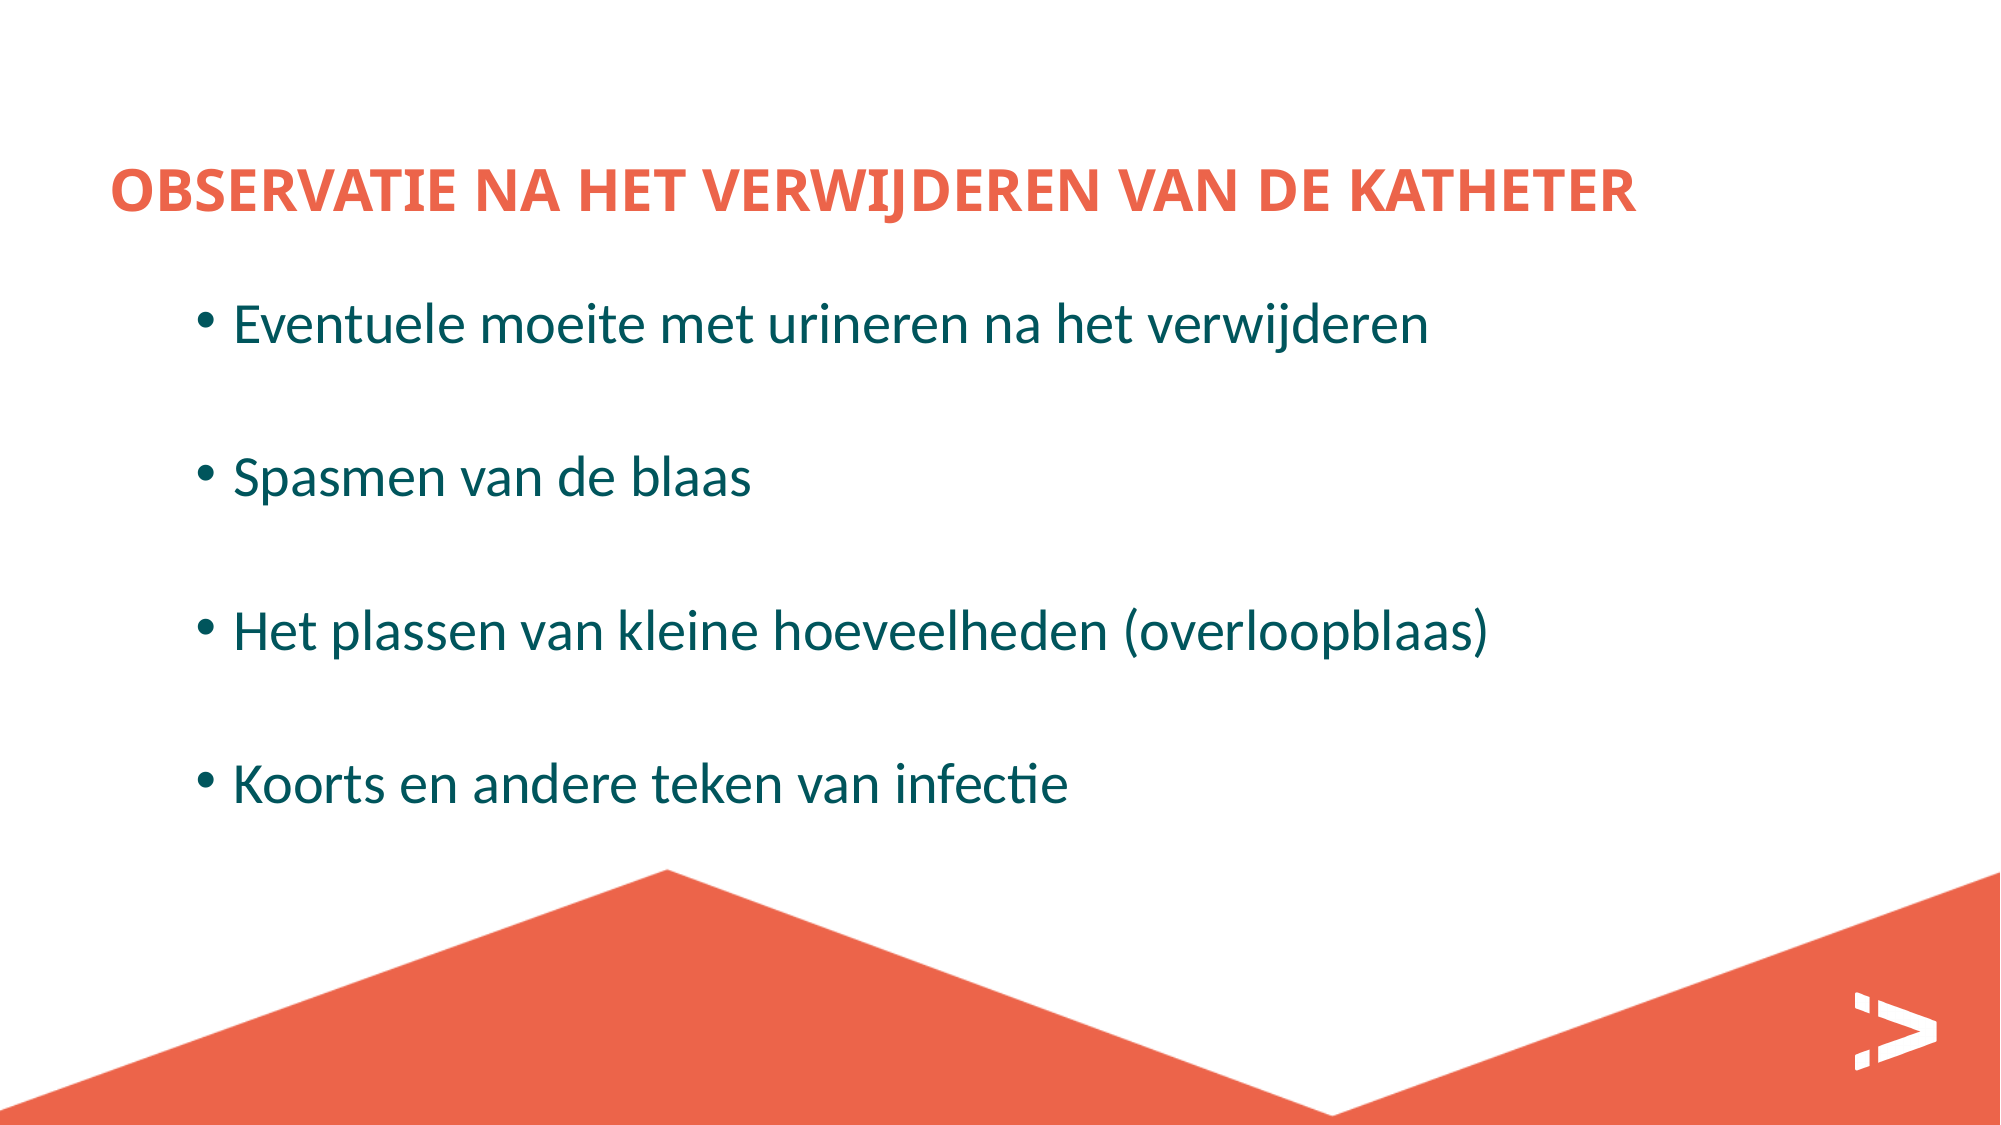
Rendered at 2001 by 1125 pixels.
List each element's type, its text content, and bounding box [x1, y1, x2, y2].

title Observatie Na het Verwijderen van de katheter [94, 84, 1820, 302]
picture [0, 0, 2000, 1125]
list Eventuele moeite met urineren na het verwijderen Spasmen van de blaas Het plassen van kleine hoeveelheden (overloopblaas) Koorts en andere teken van infectie [180, 290, 1689, 1017]
